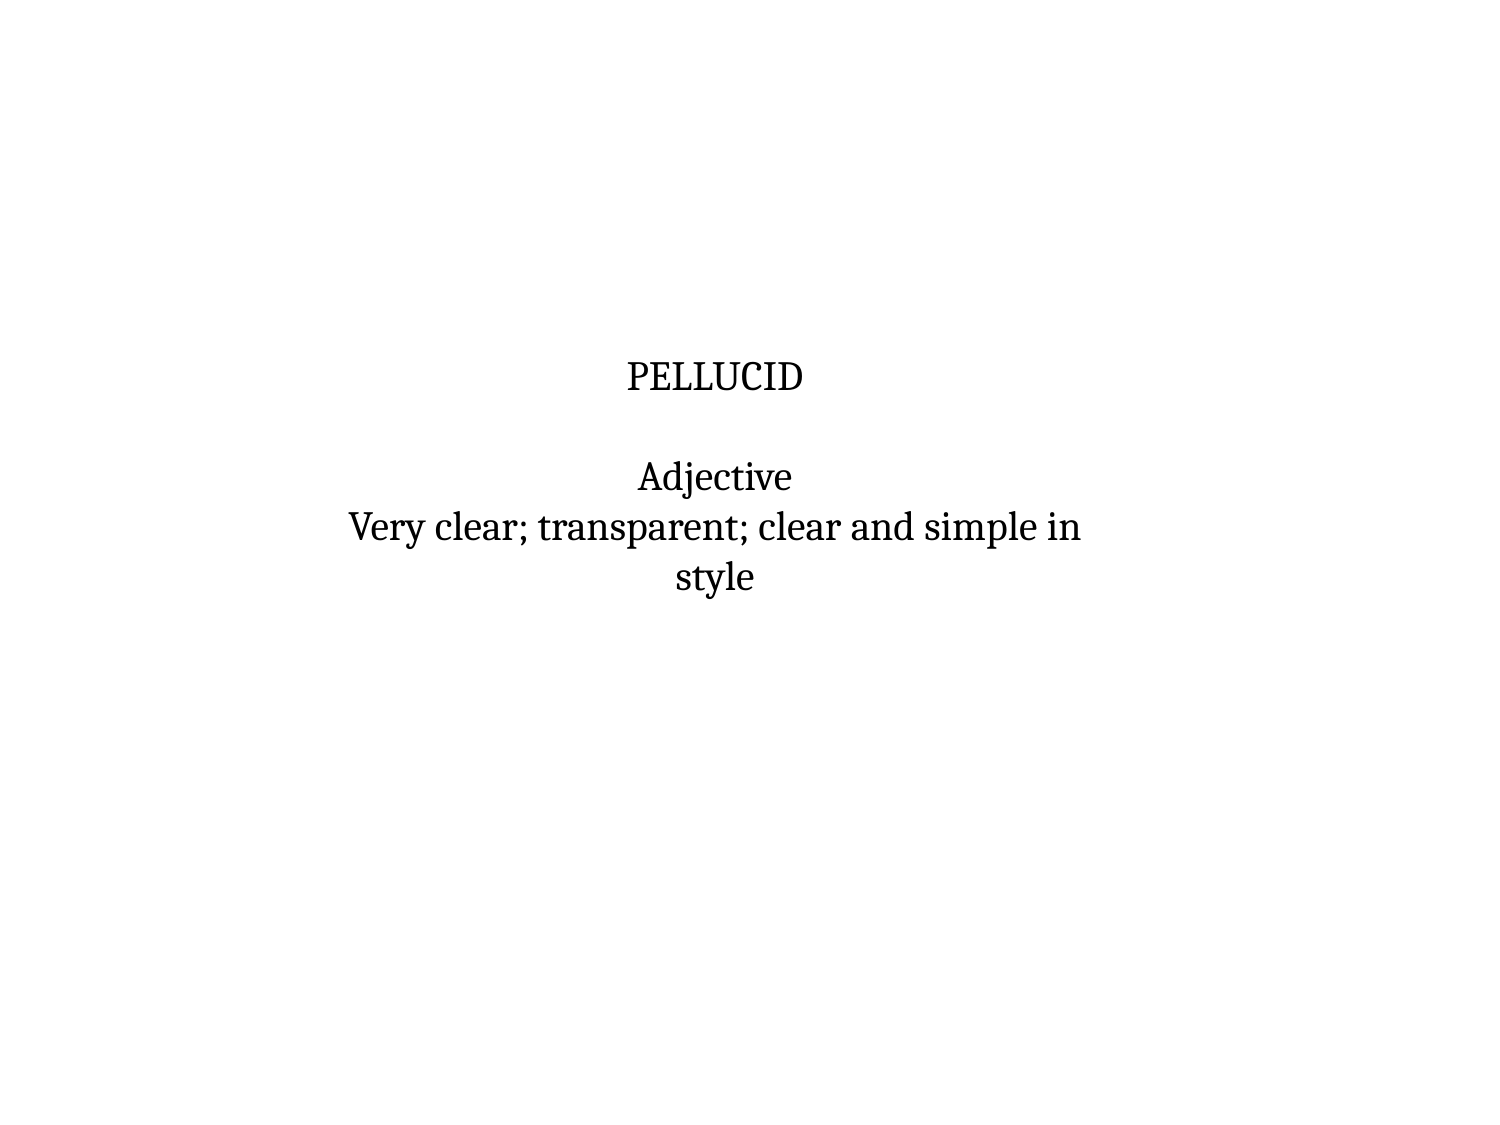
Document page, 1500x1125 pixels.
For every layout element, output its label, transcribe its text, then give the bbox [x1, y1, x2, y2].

text_box PELLUCID Adjective Very clear; transparent; clear and simple in style [303, 341, 1127, 607]
